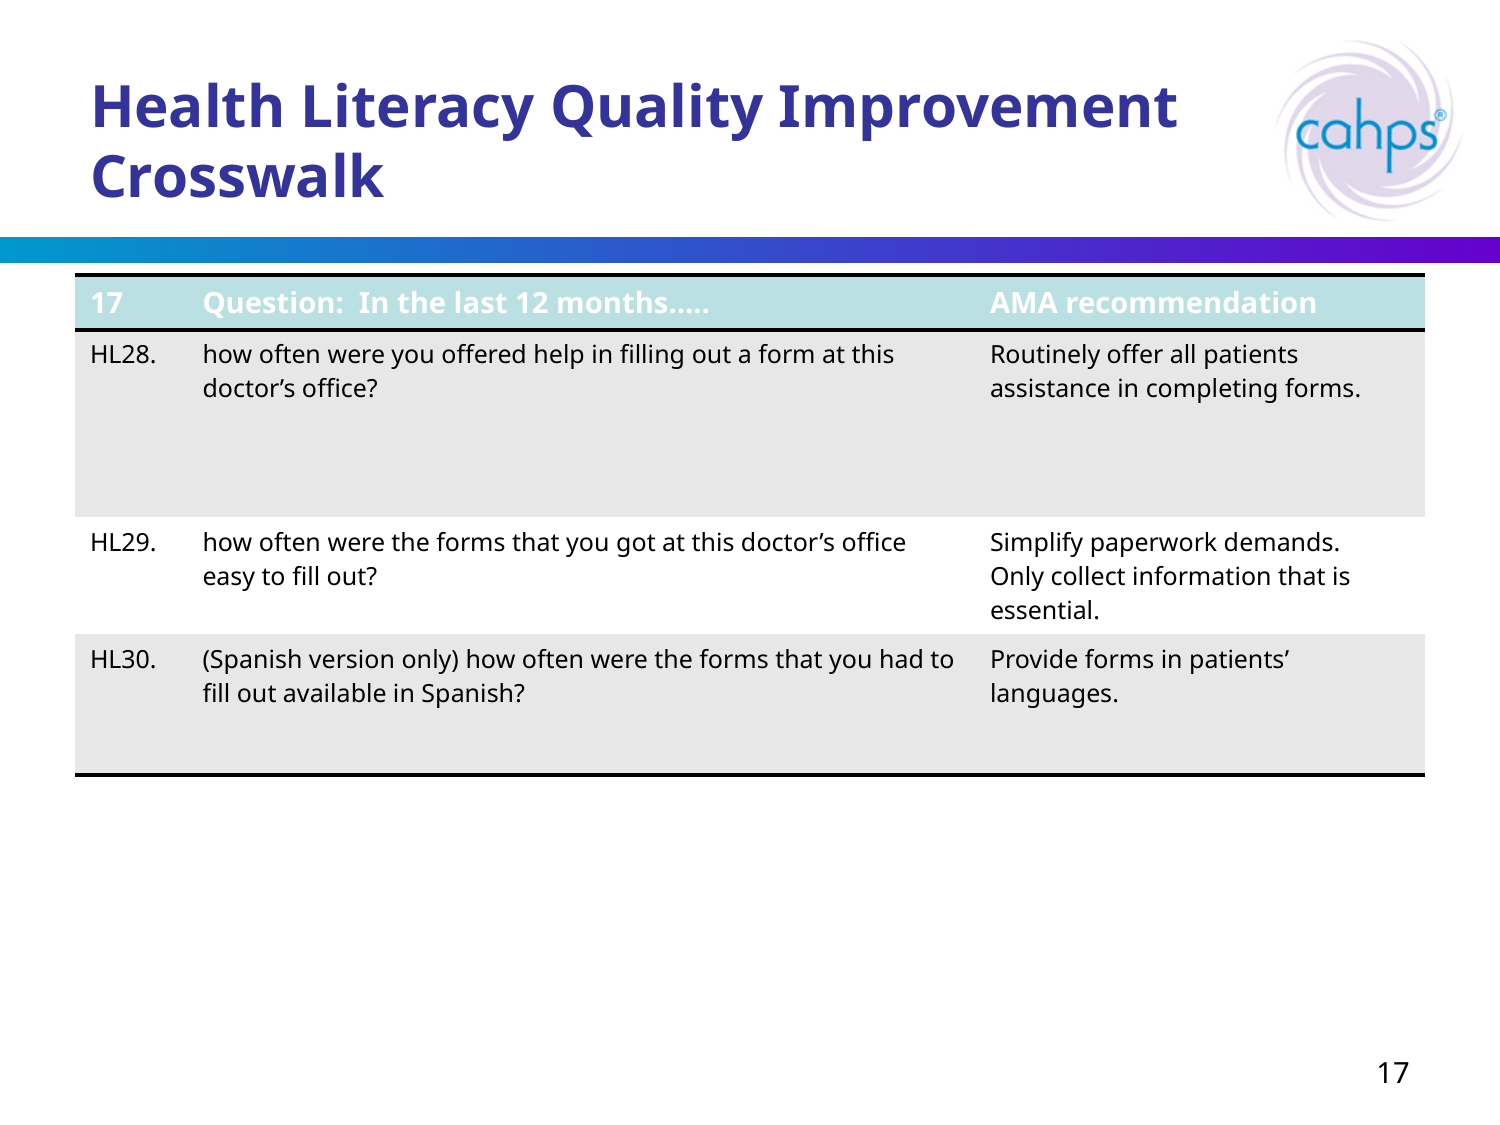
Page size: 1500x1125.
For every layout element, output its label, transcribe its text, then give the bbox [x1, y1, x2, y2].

text_box [1074, 1046, 1425, 1125]
table_cell HL28. [75, 332, 188, 517]
picture [1275, 37, 1463, 225]
title Health Literacy Quality Improvement Crosswalk [75, 45, 1313, 233]
table_cell Routinely offer all patients assistance in completing forms. [975, 332, 1425, 517]
table_cell HL30. [75, 634, 188, 773]
table_cell how often were you offered help in filling out a form at this doctor’s office? [188, 332, 975, 517]
table_cell Provide forms in patients’ languages. [975, 634, 1425, 773]
table_header 17 [75, 277, 188, 328]
table_cell HL29. [75, 517, 188, 634]
table_cell Simplify paperwork demands. Only collect information that is essential. [975, 517, 1425, 634]
table_header Question: In the last 12 months….. [188, 277, 975, 328]
table_header AMA recommendation [975, 277, 1425, 328]
table_cell (Spanish version only) how often were the forms that you had to fill out available in Spanish? [188, 634, 975, 773]
table_cell how often were the forms that you got at this doctor’s office easy to fill out? [188, 517, 975, 634]
